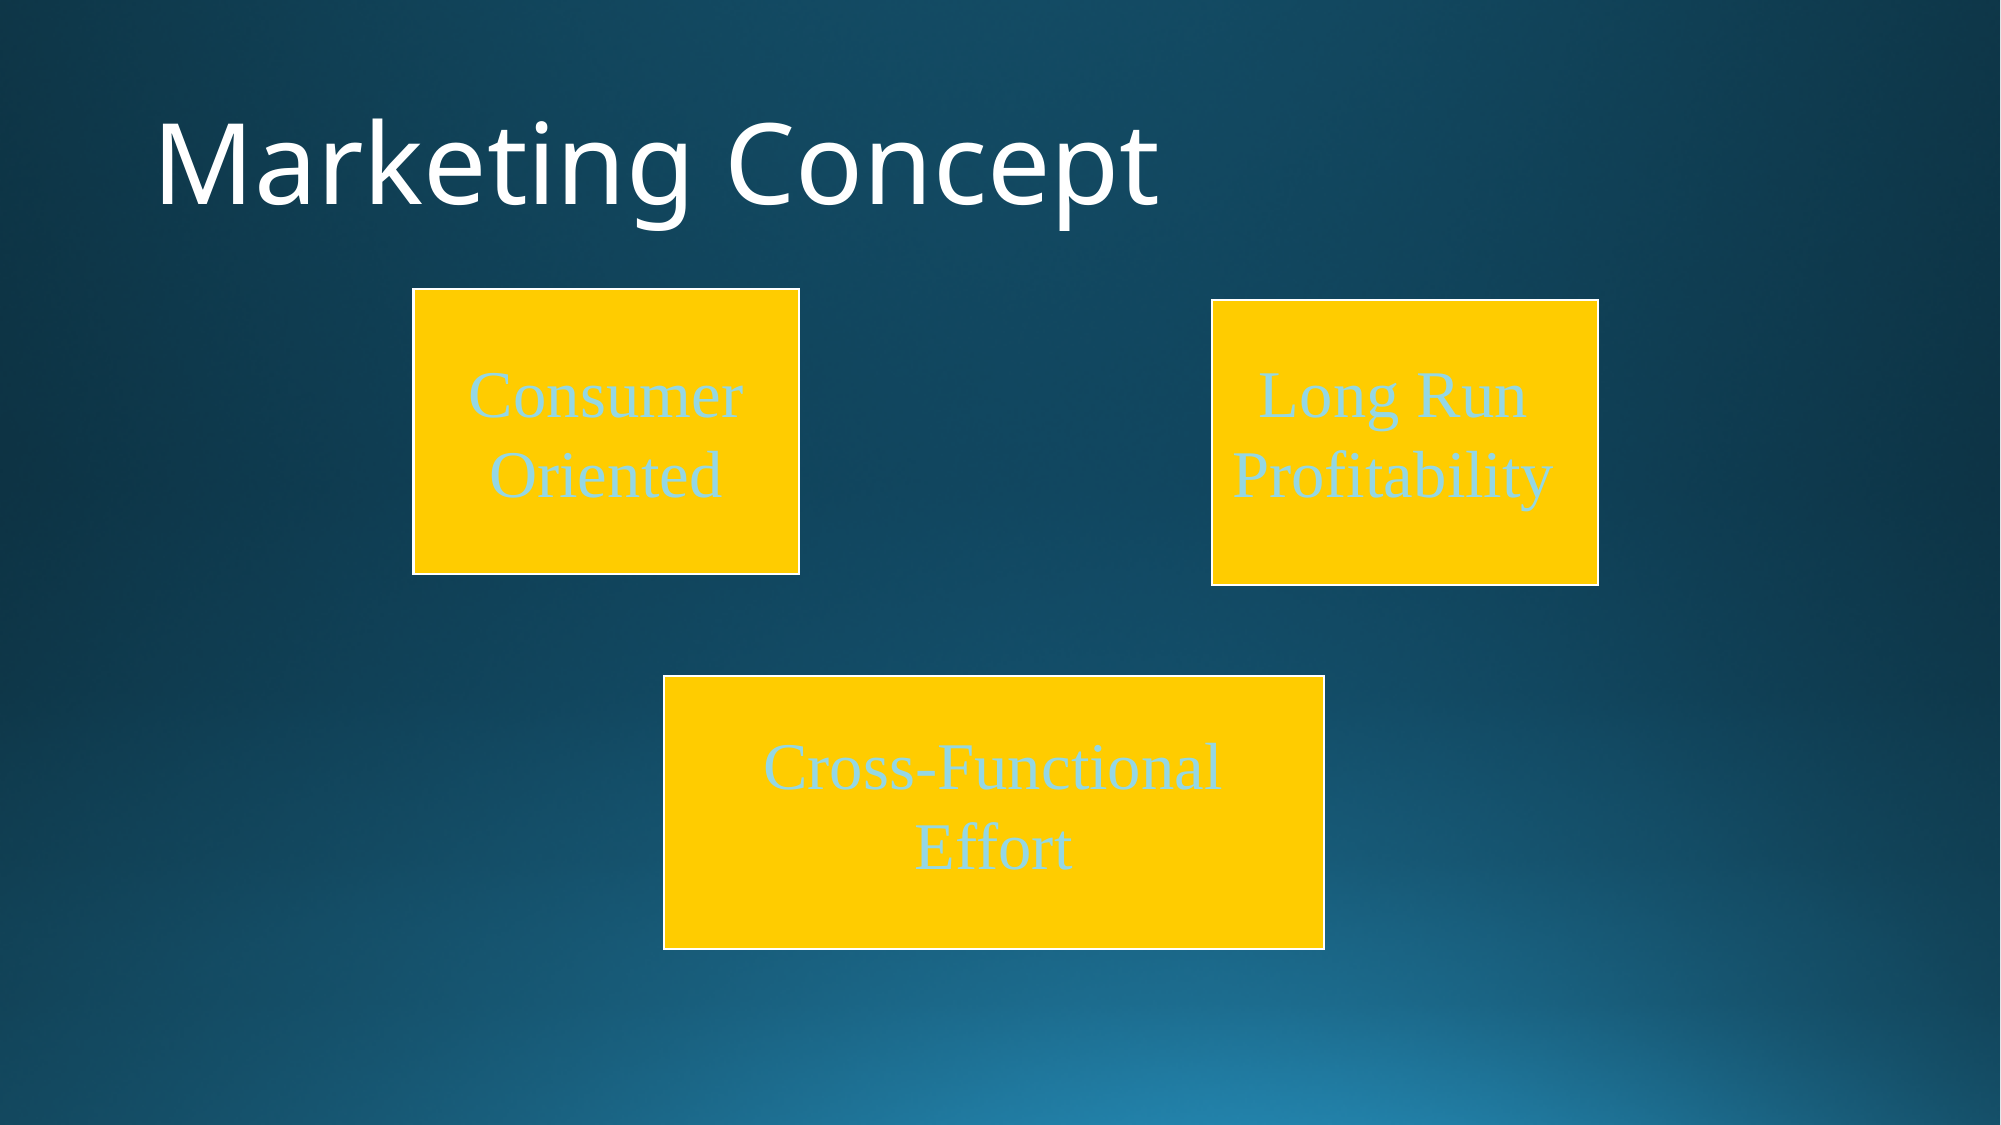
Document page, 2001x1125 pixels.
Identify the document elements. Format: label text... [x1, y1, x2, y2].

title Marketing Concept [137, 59, 1863, 278]
text_box Consumer Oriented [429, 297, 783, 566]
text_box Long Run Profitability [1217, 297, 1571, 566]
picture [0, 0, 2001, 1125]
text_box [413, 288, 799, 574]
text_box Cross-Functional Effort [679, 684, 1308, 941]
text_box [1212, 299, 1598, 586]
text_box [663, 676, 1324, 949]
